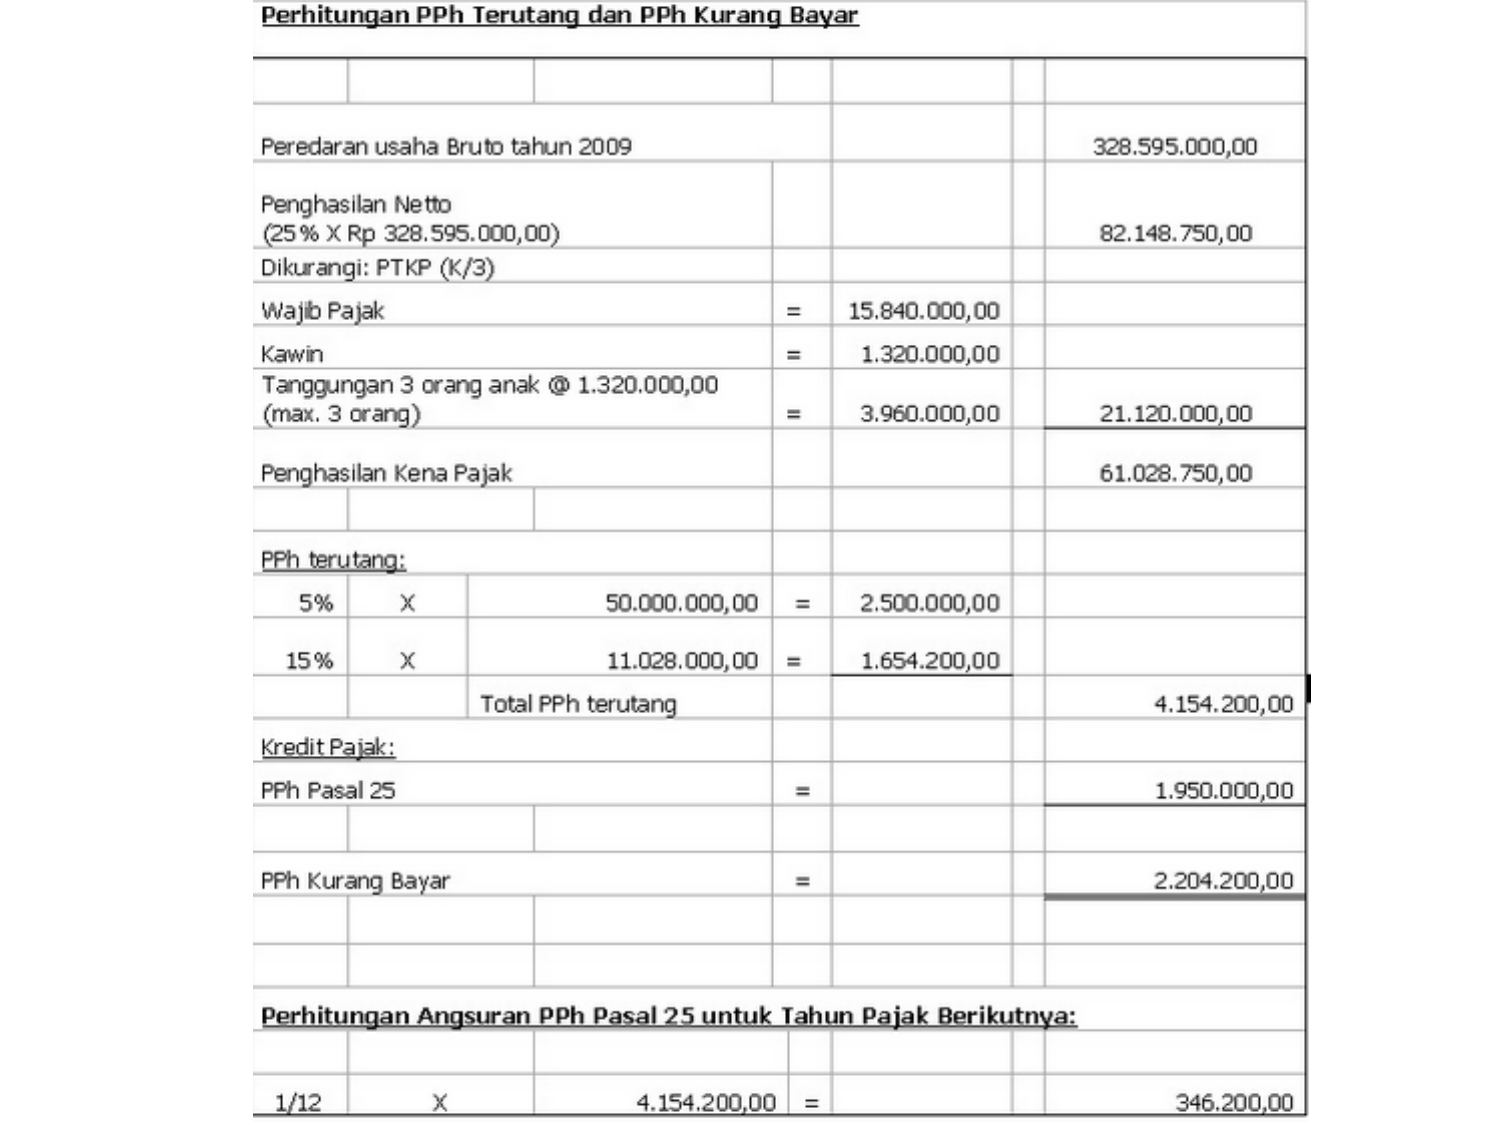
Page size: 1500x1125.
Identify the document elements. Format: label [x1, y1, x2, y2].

picture [253, 0, 1312, 1122]
